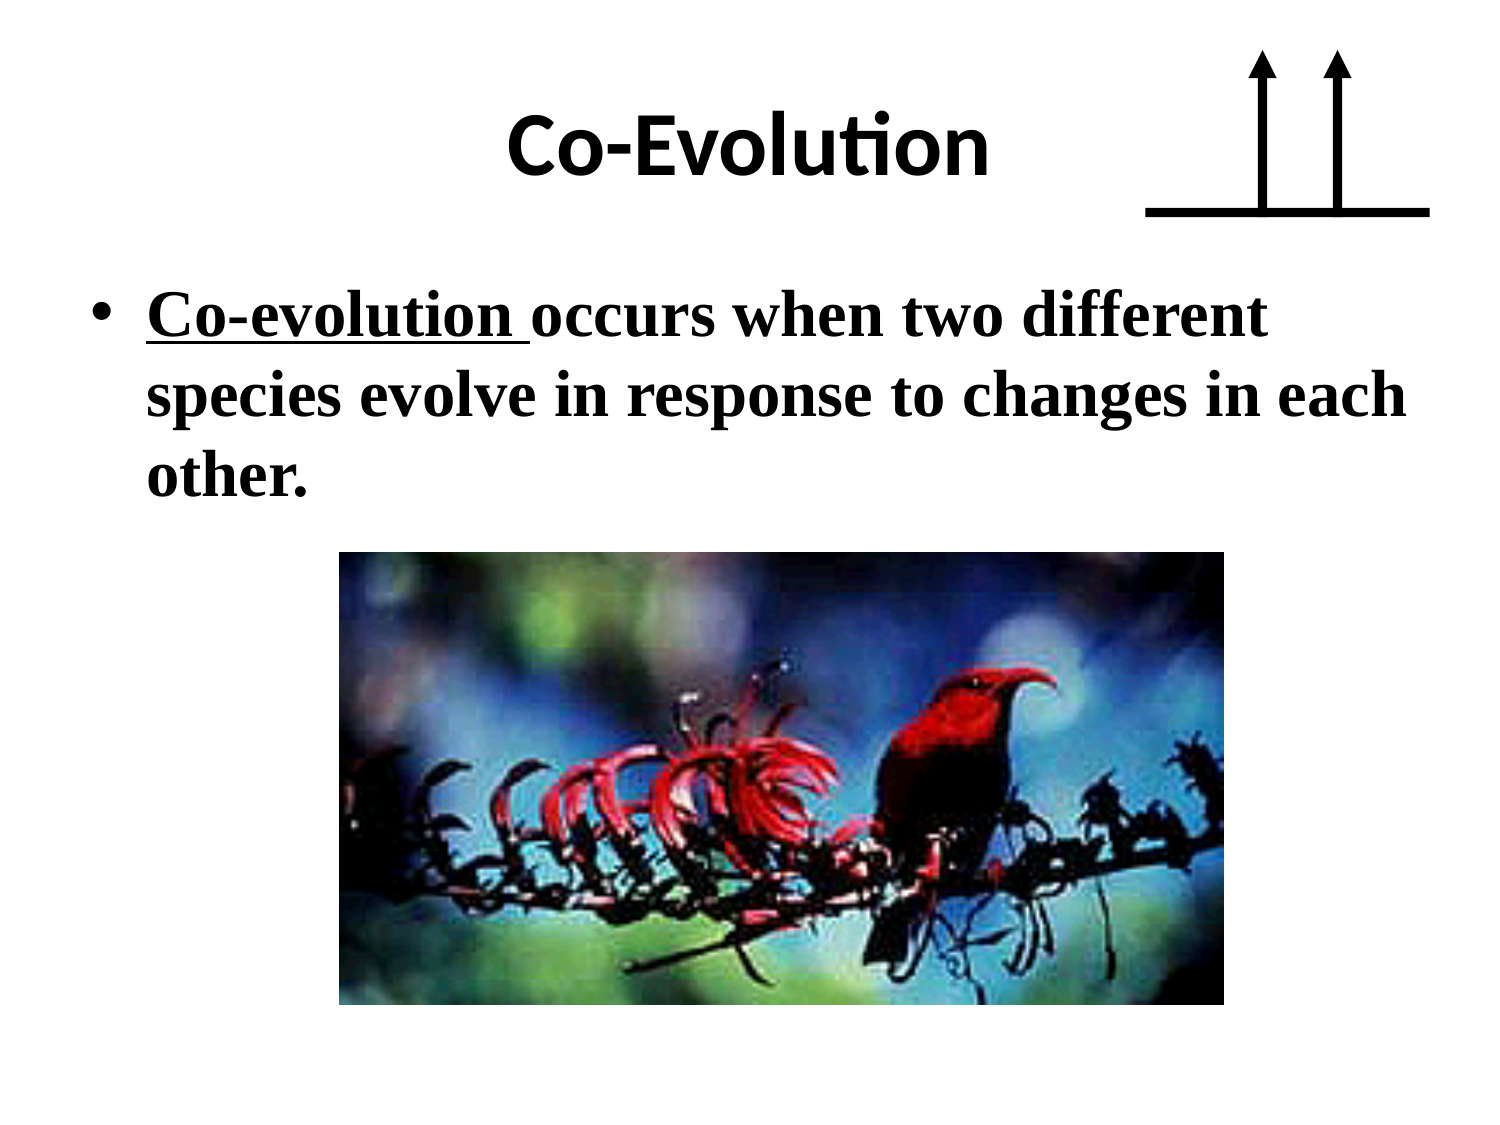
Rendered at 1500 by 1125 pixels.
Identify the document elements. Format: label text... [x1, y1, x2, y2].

title Co-Evolution [75, 45, 1425, 233]
text_box [1256, 49, 1269, 213]
list Co-evolution occurs when two different species evolve in response to changes in each other. [75, 262, 1425, 1005]
picture [338, 551, 1225, 1006]
text_box [1331, 49, 1344, 213]
